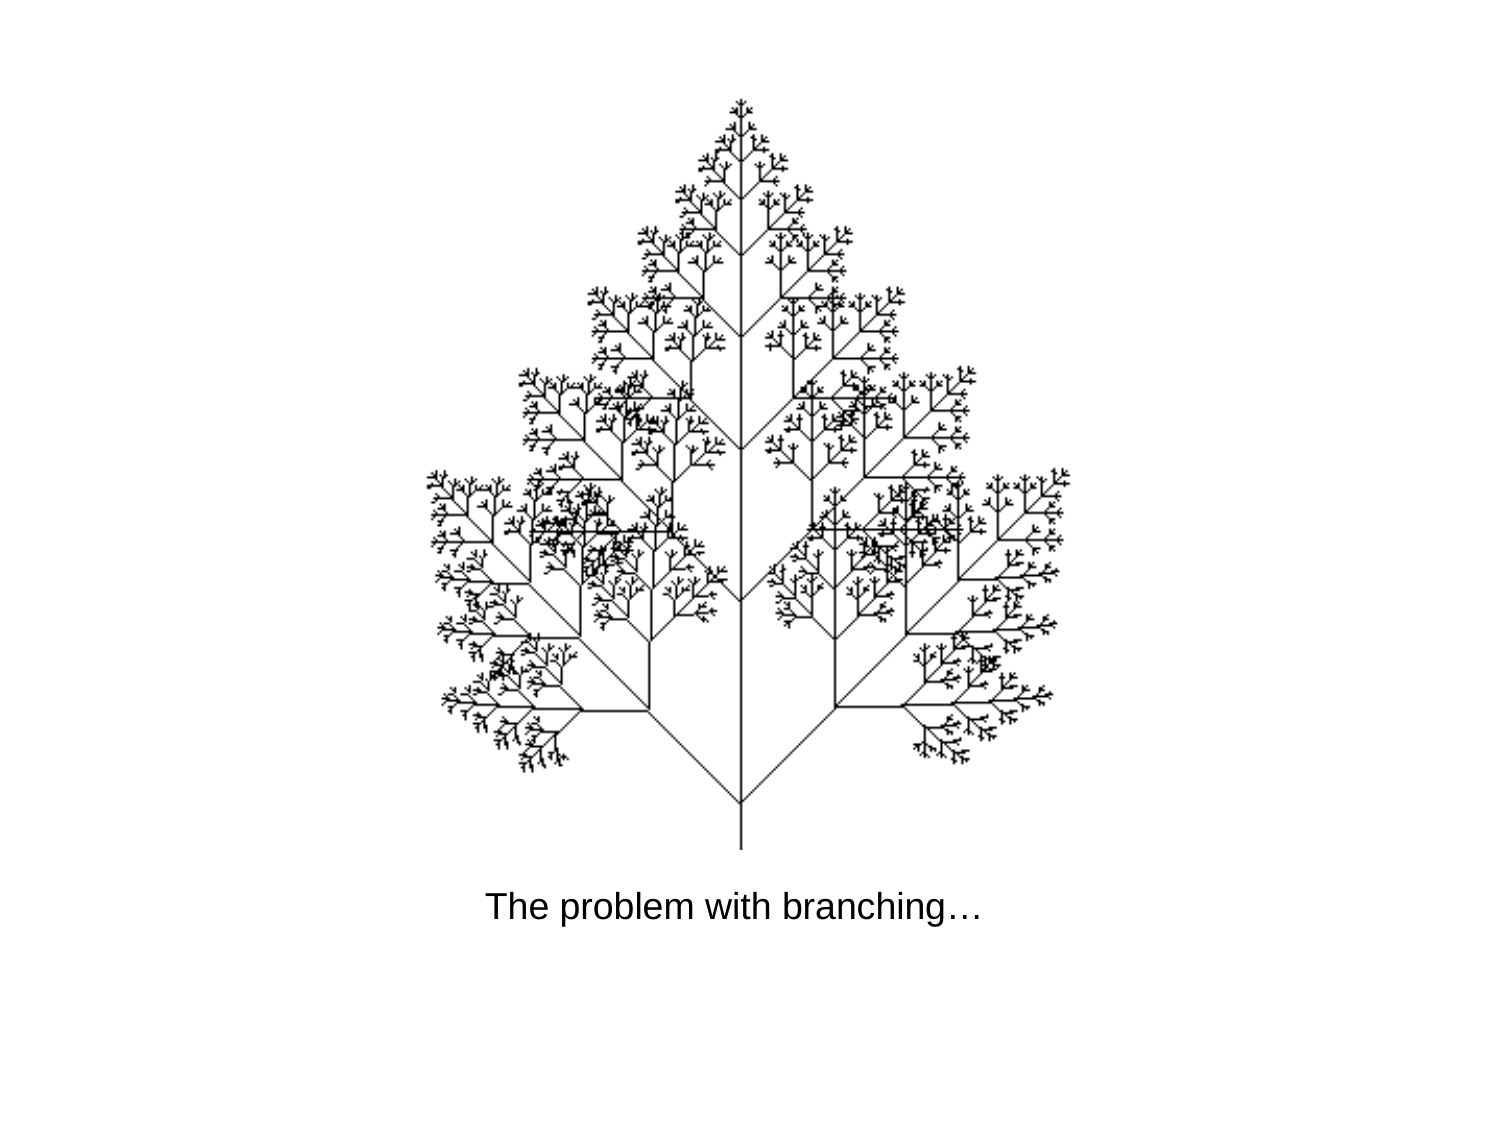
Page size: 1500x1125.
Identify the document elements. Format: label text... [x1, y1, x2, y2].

text_box The problem with branching… [249, 874, 1219, 935]
picture [415, 89, 1085, 851]
